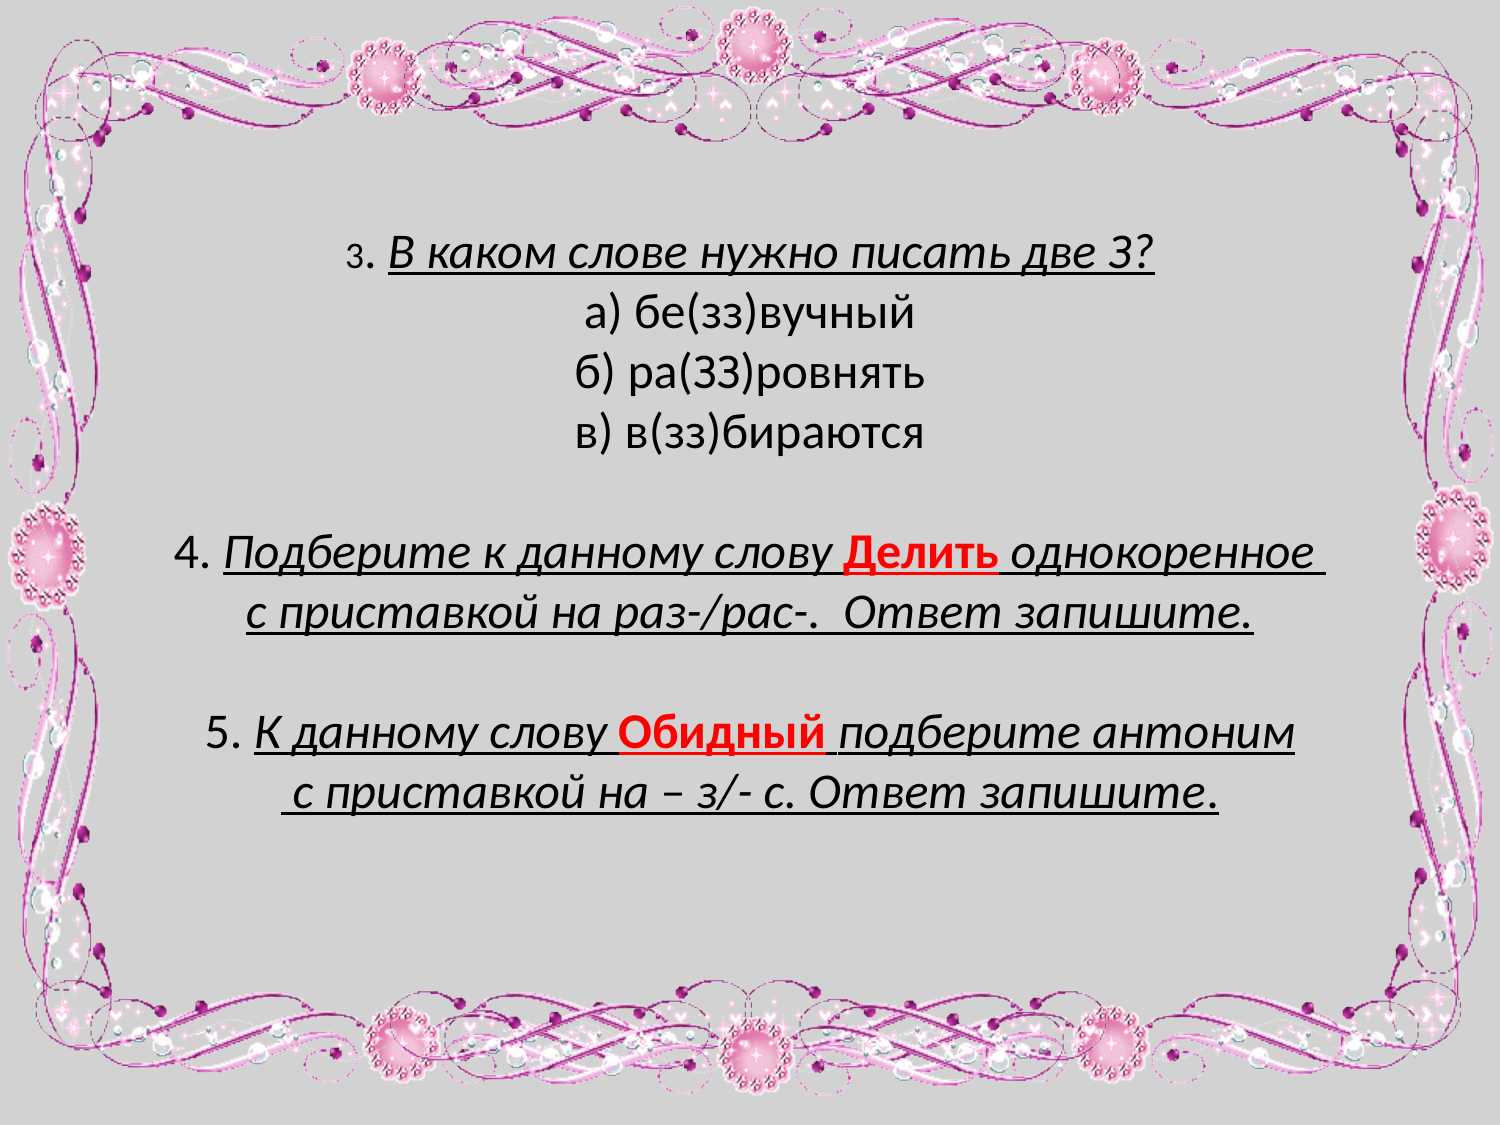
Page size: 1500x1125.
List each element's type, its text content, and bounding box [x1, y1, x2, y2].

text_box 3. В каком слове нужно писать две З? а) бе(зз)вучный б) ра(ЗЗ)ровнять в) в(зз)бираются 4. Подберите к данному слову Делить однокоренное с приставкой на раз-/рас-. Ответ запишите. 5. К данному слову Обидный подберите антоним с приставкой на – з/- с. Ответ запишите. [105, 210, 1395, 826]
picture [0, 0, 1500, 1103]
